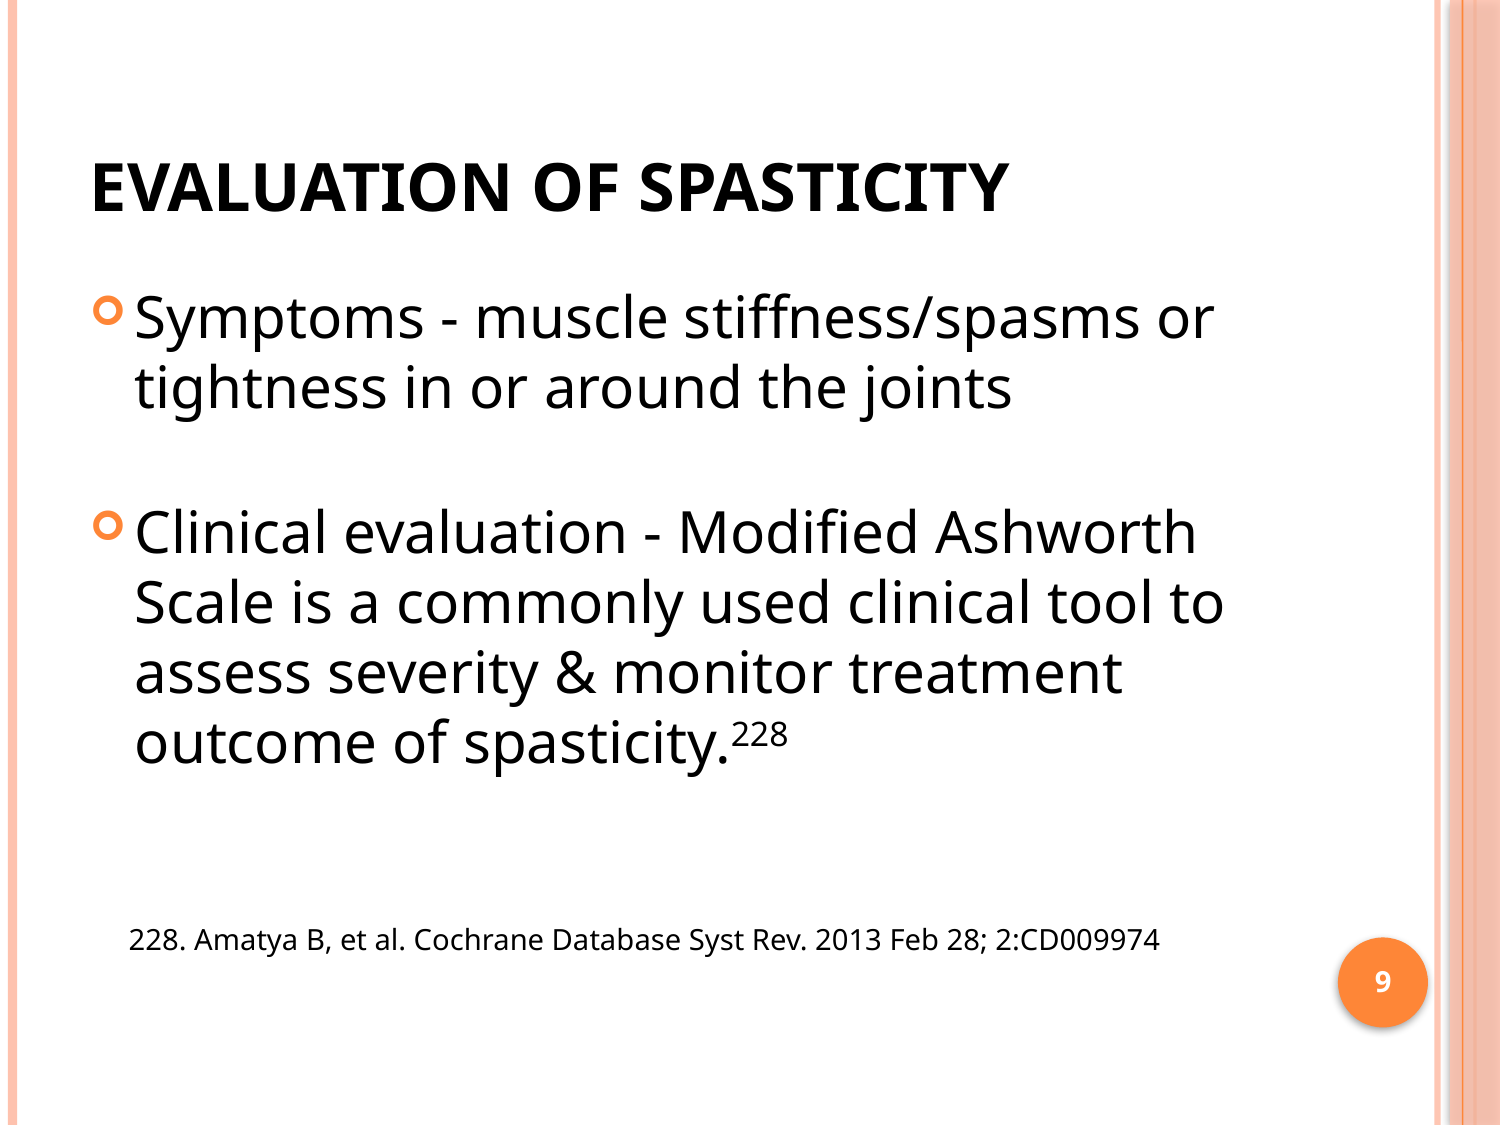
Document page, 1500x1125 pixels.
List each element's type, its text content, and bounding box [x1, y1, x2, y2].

list Symptoms - muscle stiffness/spasms or tightness in or around the joints Clinical evaluation - Modified Ashworth Scale is a commonly used clinical tool to assess severity & monitor treatment outcome of spasticity.228 228. Amatya B, et al. Cochrane Database Syst Rev. 2013 Feb 28; 2:CD009974 [75, 273, 1366, 1073]
title Evaluation of spasticity [75, 45, 1300, 233]
slide_number 9 [1333, 940, 1434, 1027]
